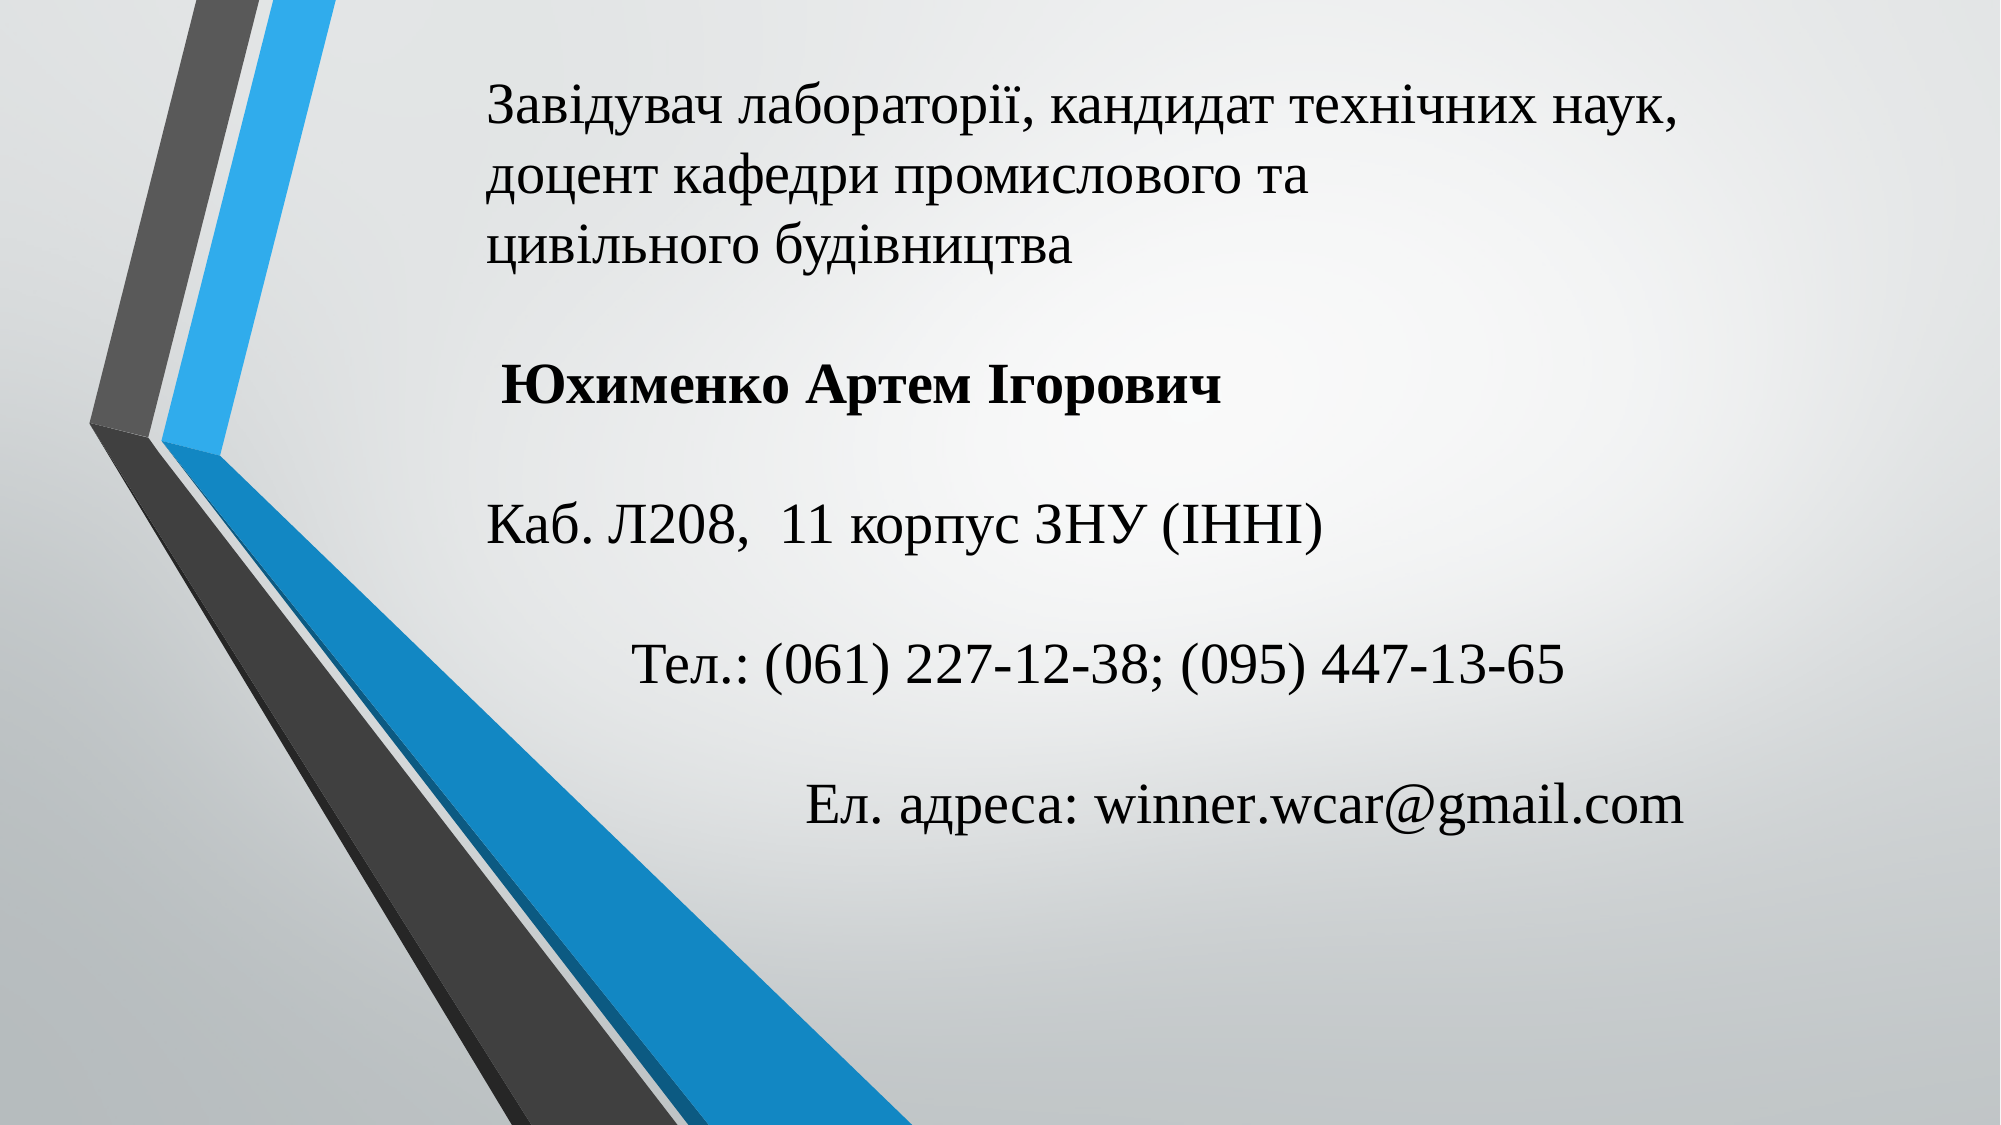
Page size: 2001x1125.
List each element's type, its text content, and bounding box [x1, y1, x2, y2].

title Завідувач лабораторії, кандидат технічних наук, доцент кафедри промислового та цивільного будівництва Юхименко Артем Ігорович Каб. Л208, 11 корпус ЗНУ (ІННІ) Тел.: (061) 227-12-38; (095) 447-13-65 Ел. адреса: winner.wcar@gmail.com [471, 380, 1867, 843]
